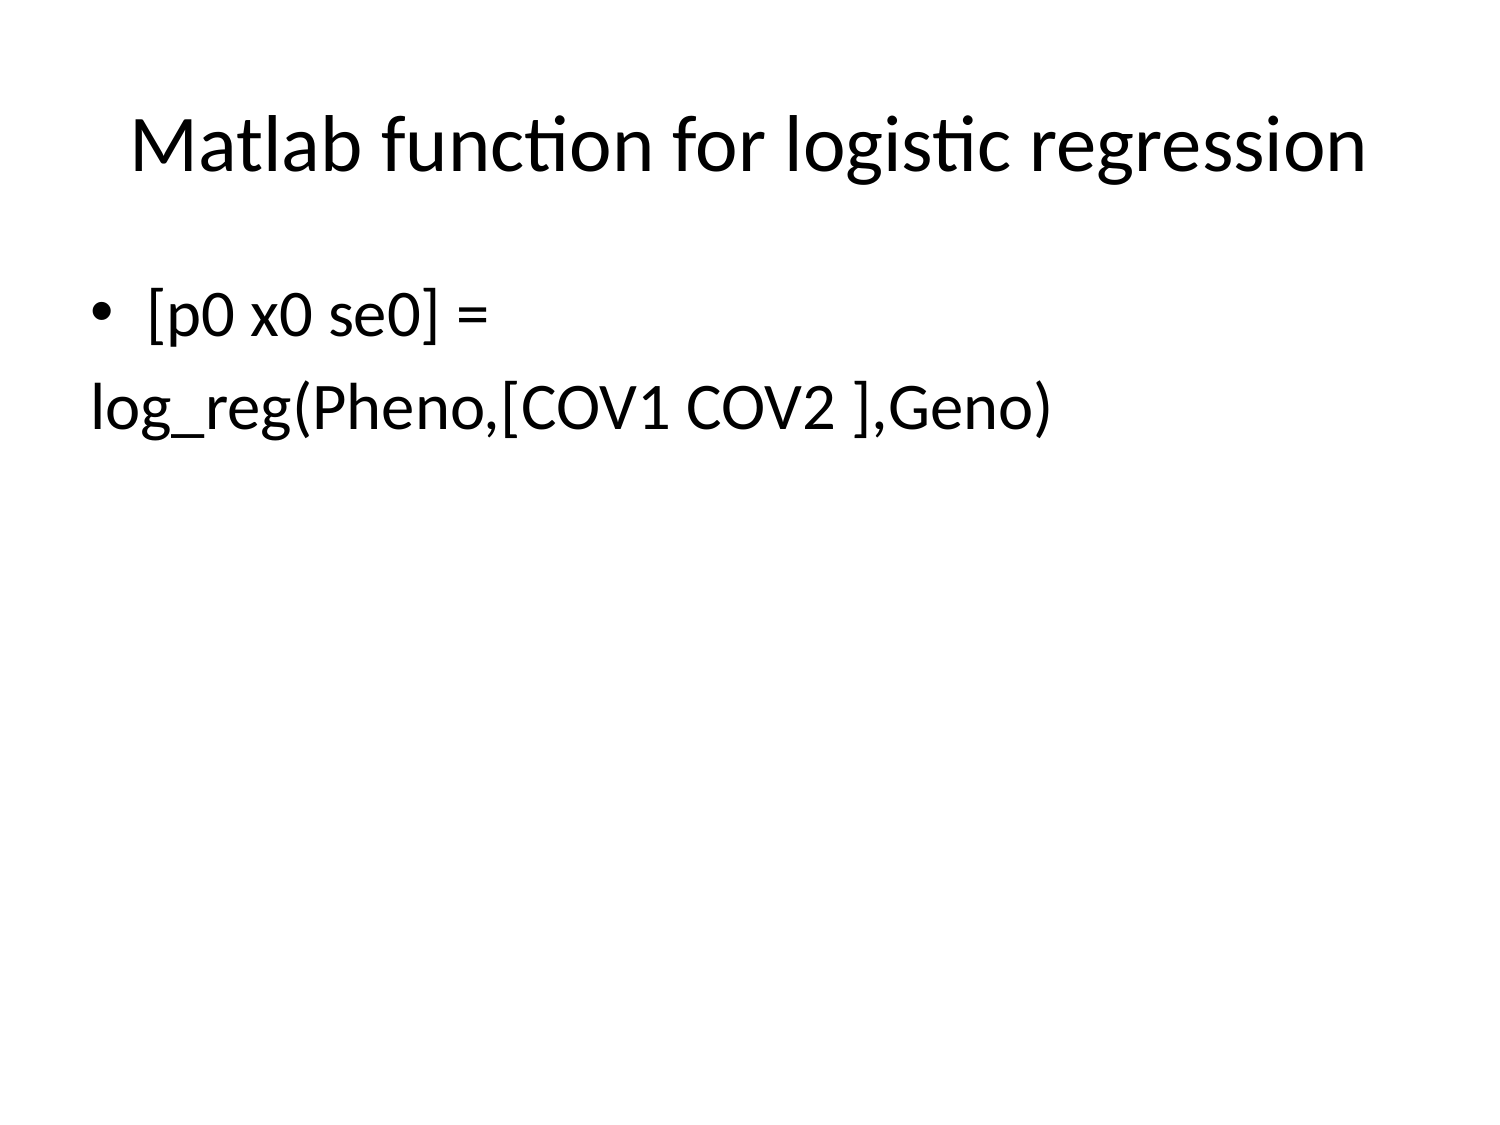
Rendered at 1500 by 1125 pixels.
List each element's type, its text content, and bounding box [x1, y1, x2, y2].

list [p0 x0 se0] = log_reg(Pheno,[COV1 COV2 ],Geno) [75, 262, 1425, 1005]
title Matlab function for logistic regression [75, 45, 1425, 233]
